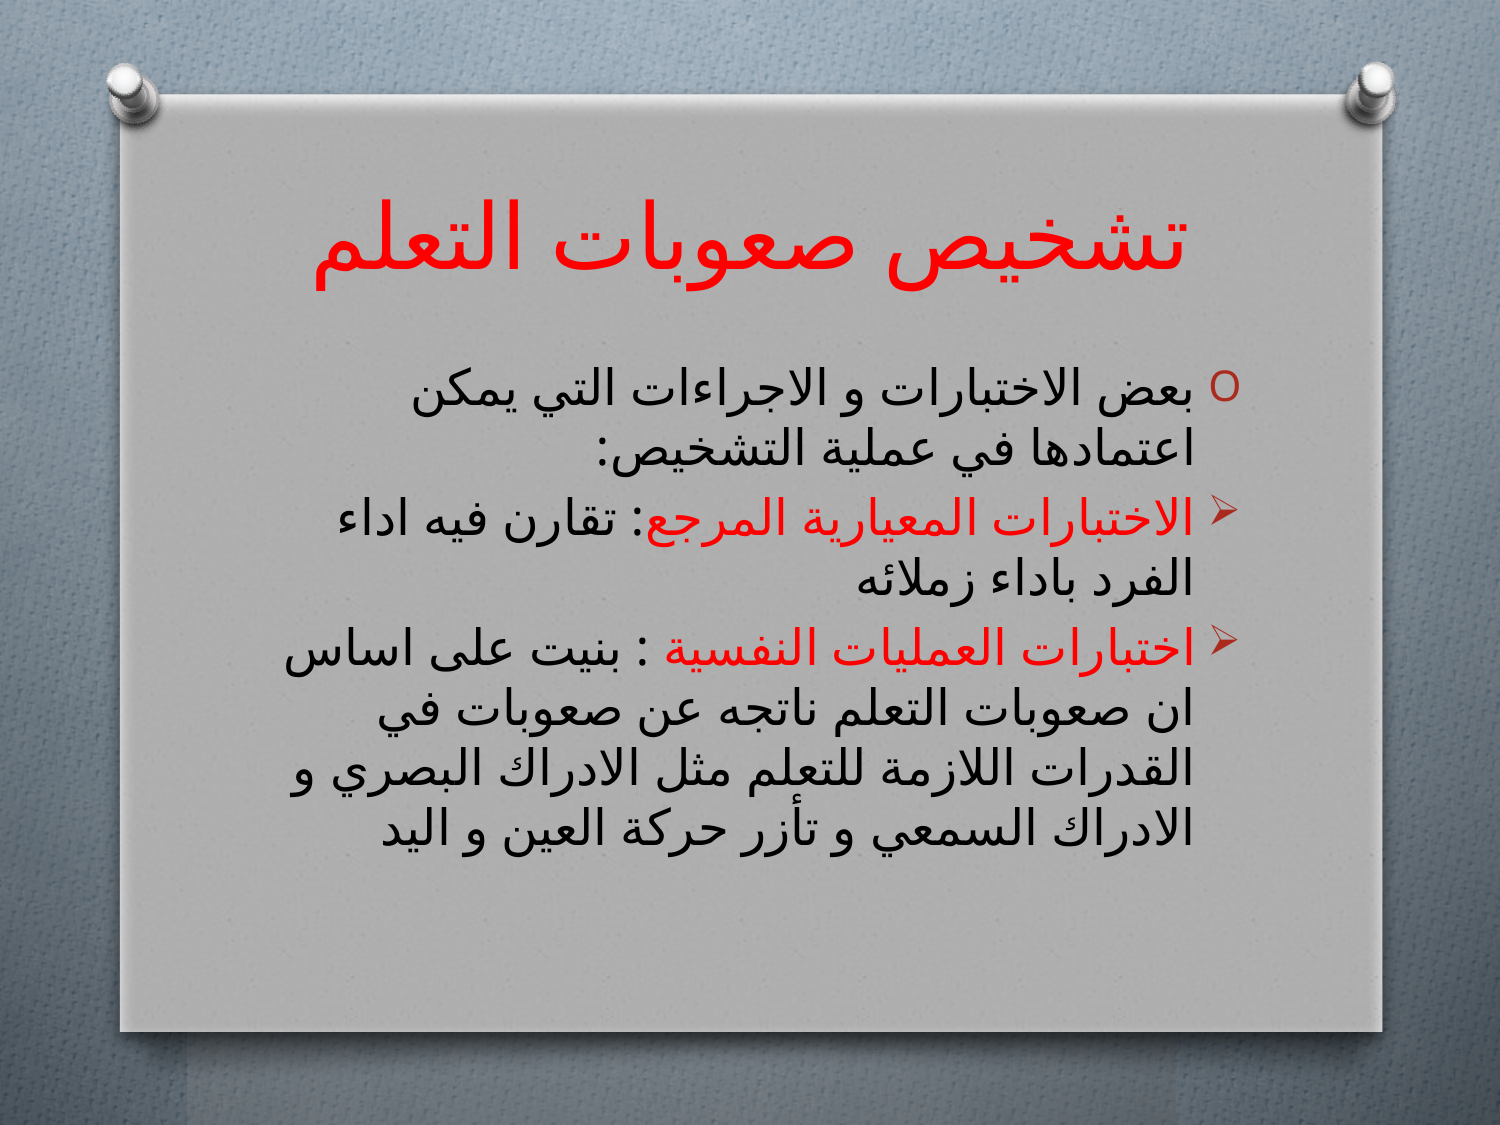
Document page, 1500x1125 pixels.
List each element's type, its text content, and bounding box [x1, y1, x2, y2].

list بعض الاختبارات و الاجراءات التي يمكن اعتمادها في عملية التشخيص: الاختبارات المعيارية المرجع: تقارن فيه اداء الفرد باداء زملائه اختبارات العمليات النفسية : بنيت على اساس ان صعوبات التعلم ناتجه عن صعوبات في القدرات اللازمة للتعلم مثل الادراك البصري و الادراك السمعي و تأزر حركة العين و اليد [240, 347, 1257, 939]
title تشخيص صعوبات التعلم [179, 134, 1323, 332]
picture [1317, 35, 1439, 156]
picture [75, 29, 198, 153]
